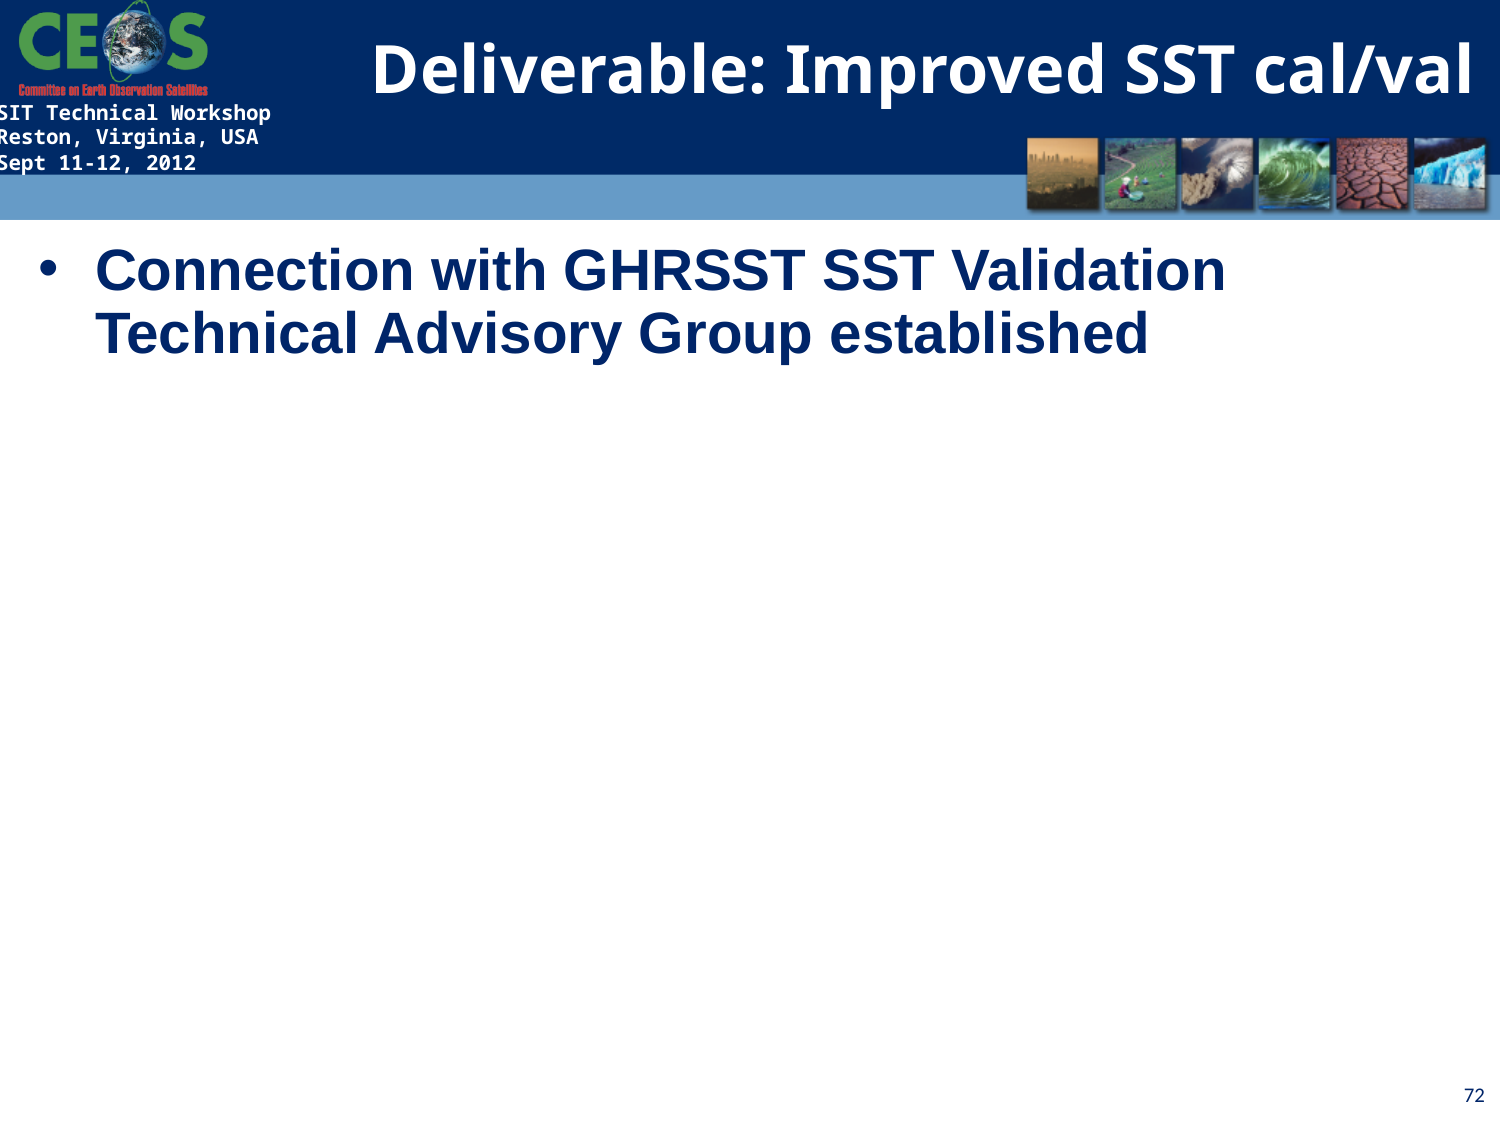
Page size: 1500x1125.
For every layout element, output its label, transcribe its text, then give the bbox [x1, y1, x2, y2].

picture [0, 0, 1500, 220]
title Deliverable: Improved SST cal/val [216, 16, 1491, 117]
slide_number 72 [1187, 1073, 1500, 1125]
text_box Connection with GHRSST SST Validation Technical Advisory Group established [24, 232, 1473, 1074]
